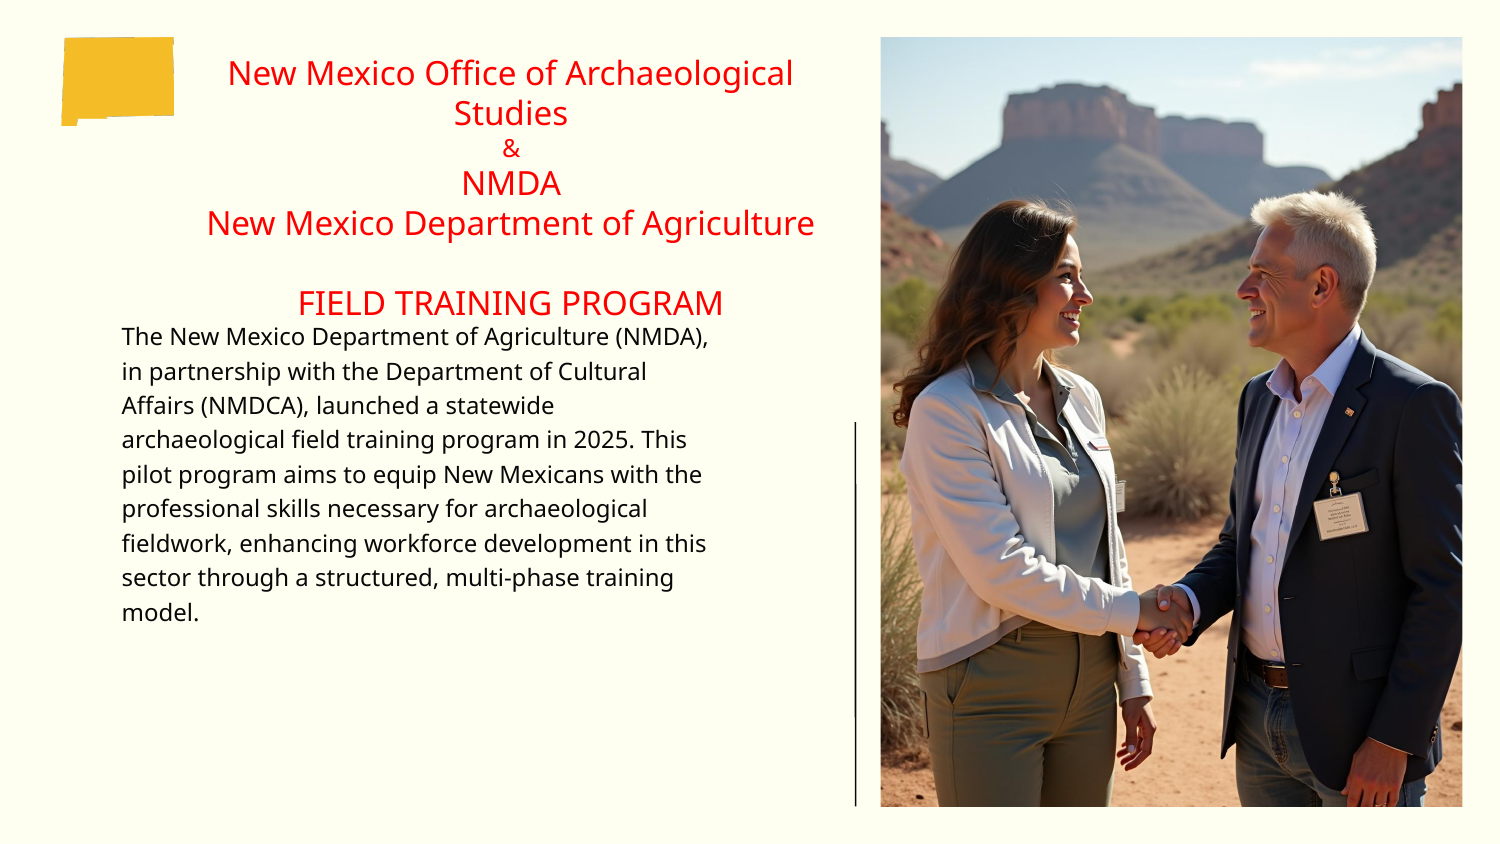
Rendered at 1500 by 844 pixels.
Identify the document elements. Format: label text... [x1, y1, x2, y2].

picture [880, 37, 1463, 807]
title New Mexico Office of Archaeological Studies & NMDA New Mexico Department of Agriculture FIELD TRAINING PROGRAM [173, 37, 849, 286]
list The New Mexico Department of Agriculture (NMDA), in partnership with the Department of Cultural Affairs (NMDCA), launched a statewide archaeological field training program in 2025. This pilot program aims to equip New Mexicans with the professional skills necessary for archaeological fieldwork, enhancing workforce development in this sector through a structured, multi-phase training model. [75, 301, 733, 648]
picture [61, 37, 175, 126]
